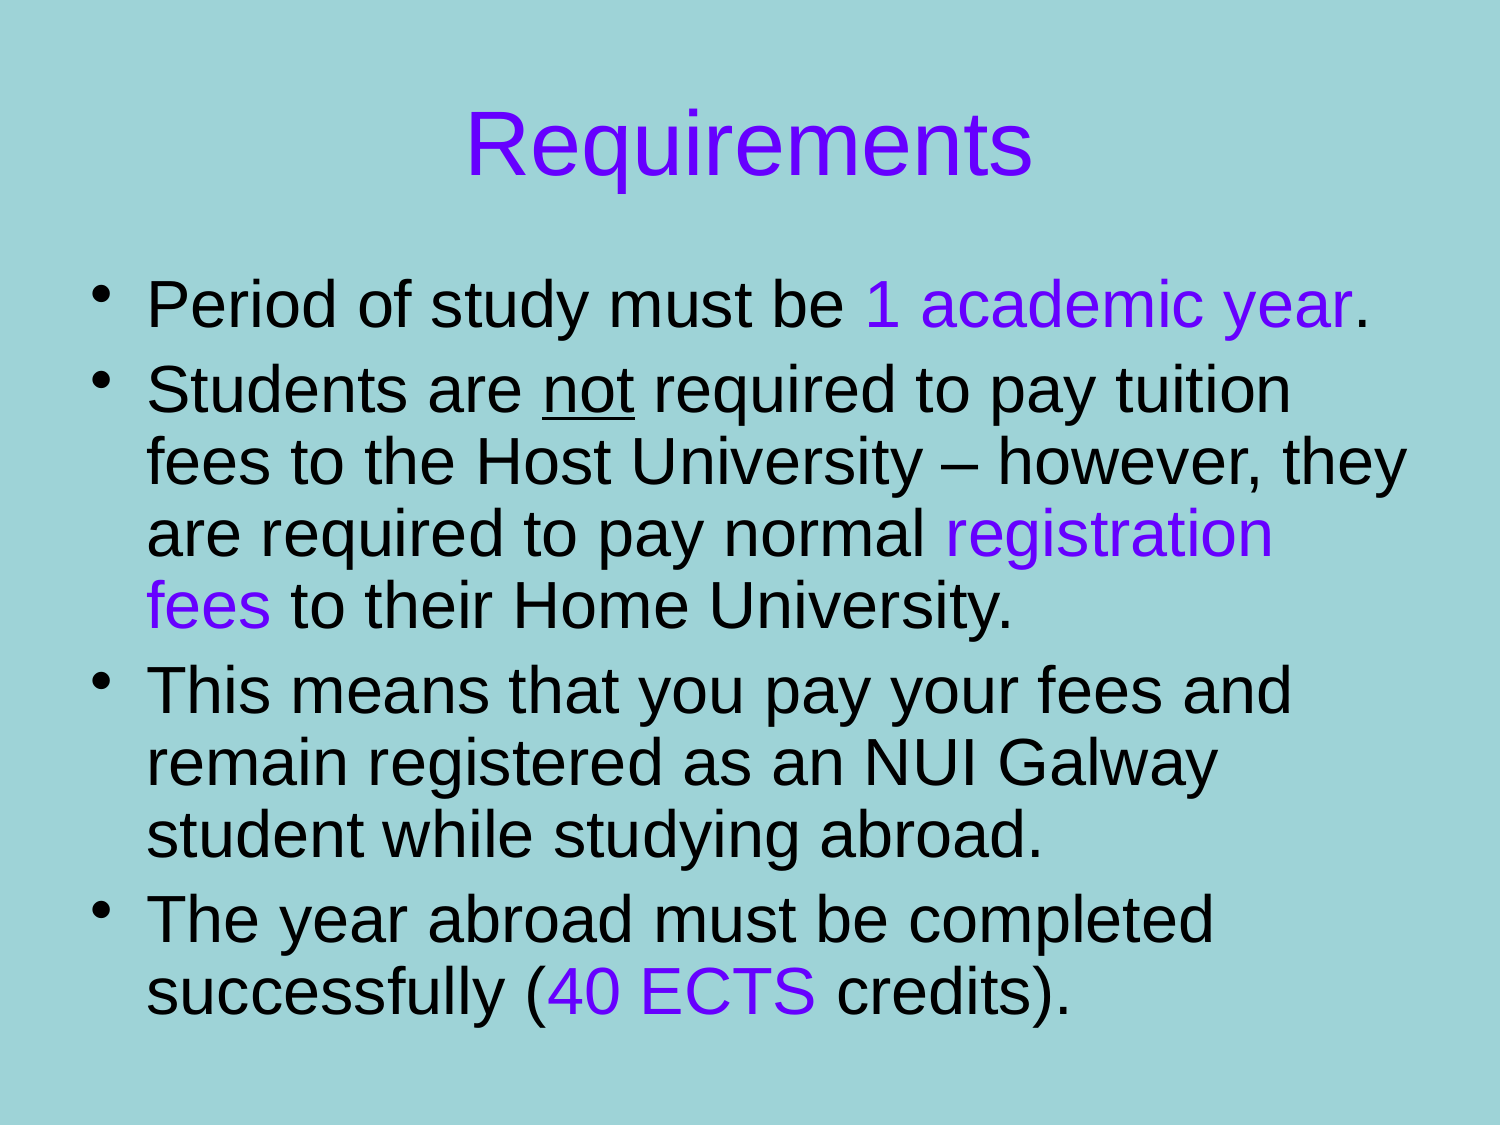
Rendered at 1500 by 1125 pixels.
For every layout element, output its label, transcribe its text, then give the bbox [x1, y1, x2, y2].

list Period of study must be 1 academic year. Students are not required to pay tuition fees to the Host University – however, they are required to pay normal registration fees to their Home University. This means that you pay your fees and remain registered as an NUI Galway student while studying abroad. The year abroad must be completed successfully (40 ECTS credits). [74, 262, 1426, 1006]
title Requirements [74, 44, 1426, 233]
